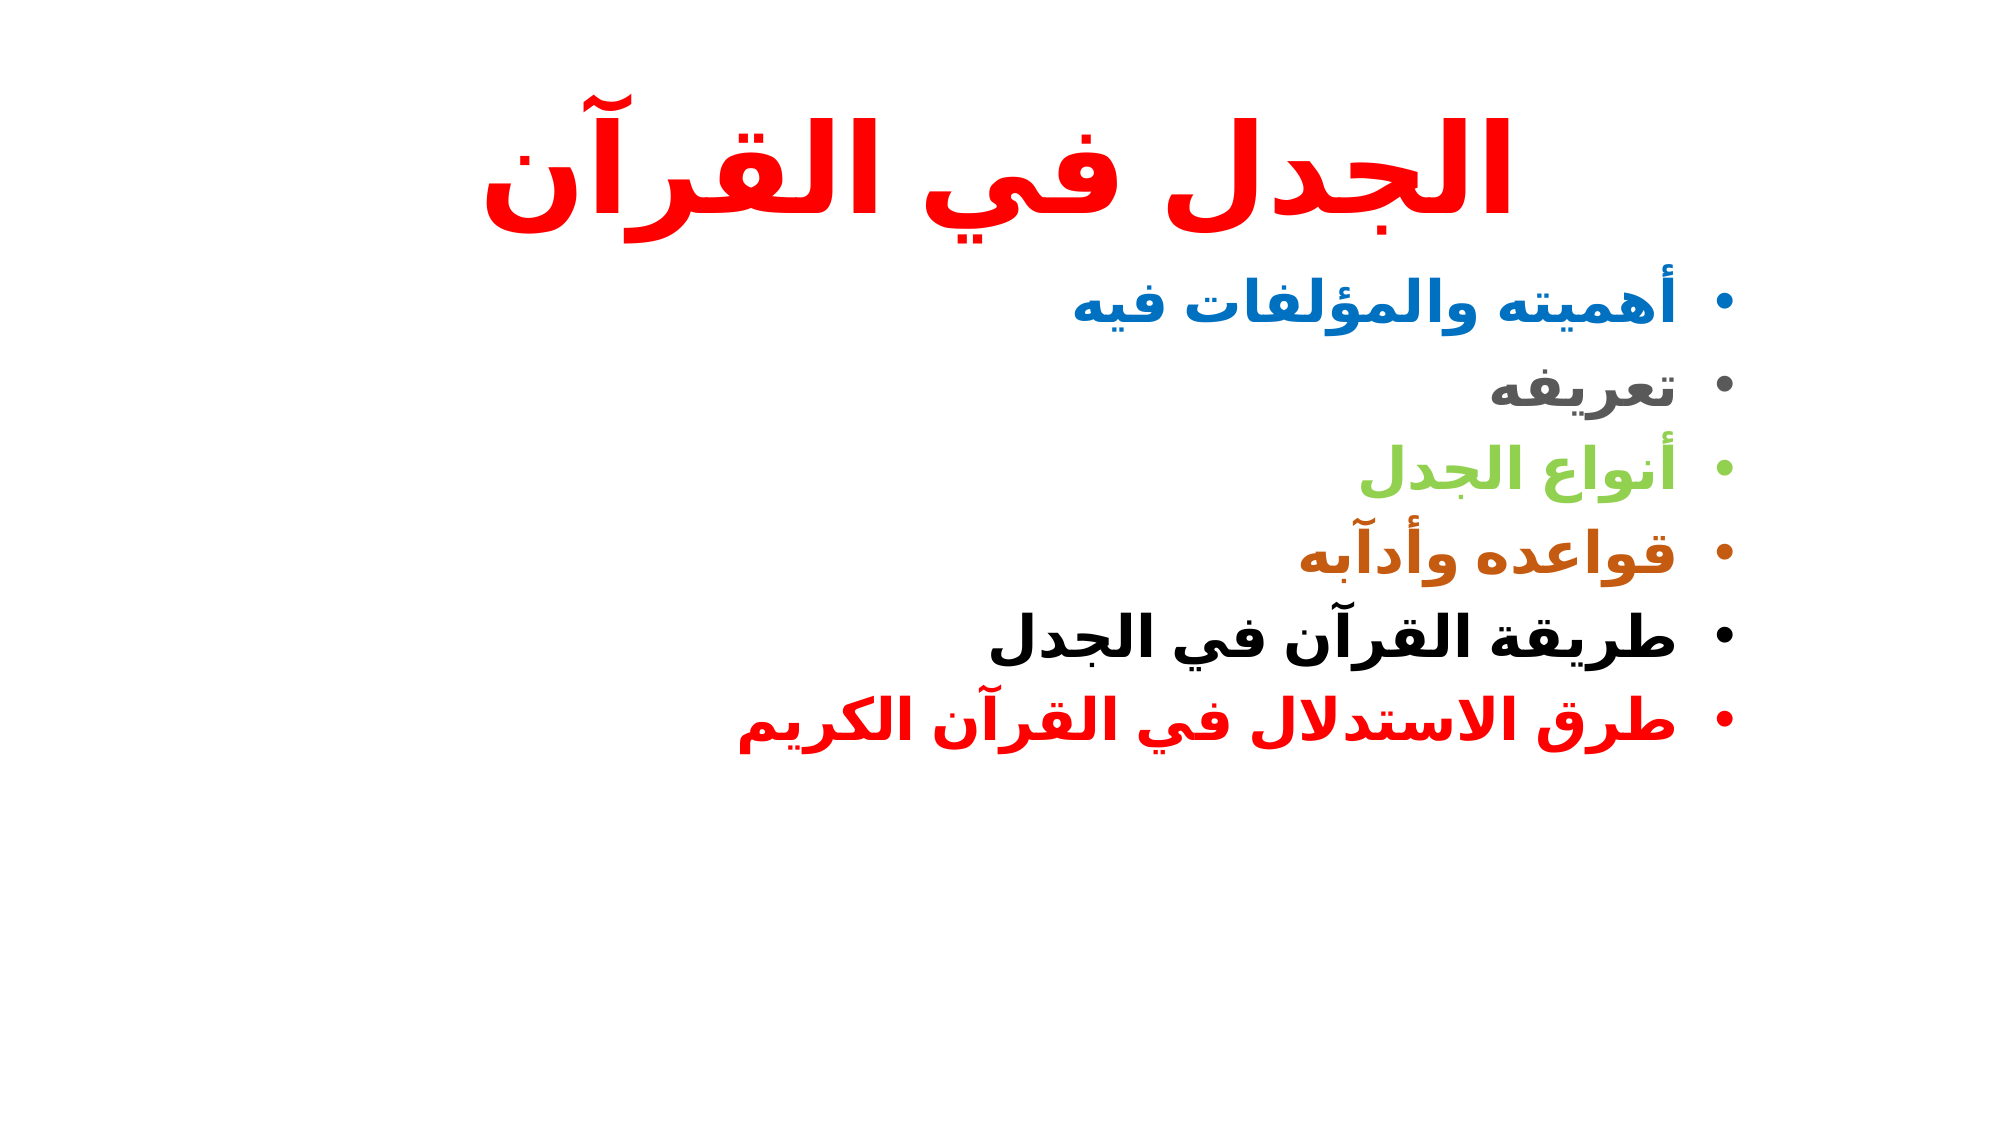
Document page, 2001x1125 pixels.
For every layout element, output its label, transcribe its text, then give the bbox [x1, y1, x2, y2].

subtitle أهميته والمؤلفات فيه تعريفه أنواع الجدل قواعده وأدآبه طريقة القرآن في الجدل طرق الاستدلال في القرآن الكريم [249, 264, 1750, 863]
title الجدل في القرآن [249, 58, 1750, 248]
